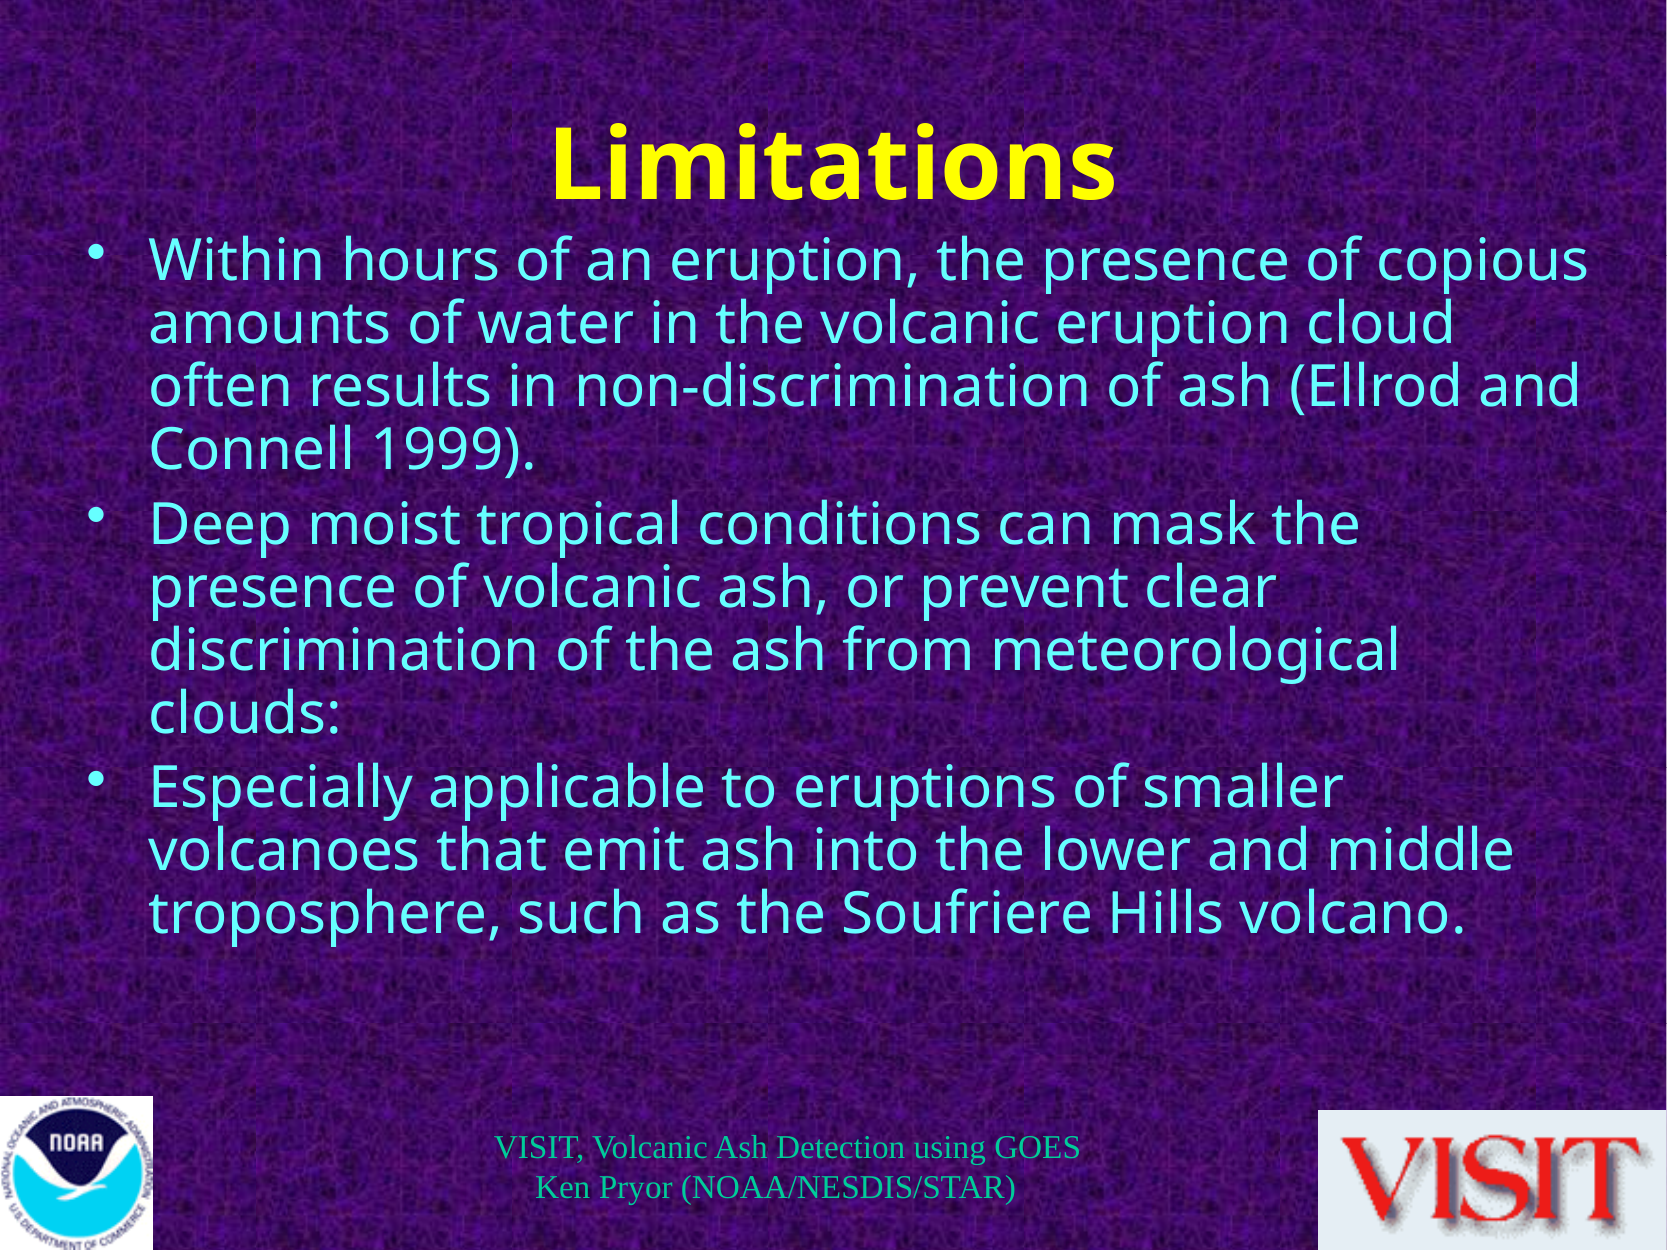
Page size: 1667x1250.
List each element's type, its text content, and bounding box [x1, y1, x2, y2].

list Within hours of an eruption, the presence of copious amounts of water in the volcanic eruption cloud often results in non-discrimination of ash (Ellrod and Connell 1999). Deep moist tropical conditions can mask the presence of volcanic ash, or prevent clear discrimination of the ash from meteorological clouds: Especially applicable to eruptions of smaller volcanoes that emit ash into the lower and middle troposphere, such as the Soufriere Hills volcano. [69, 221, 1611, 1070]
title Limitations [124, 83, 1542, 221]
picture [0, 0, 1667, 1250]
